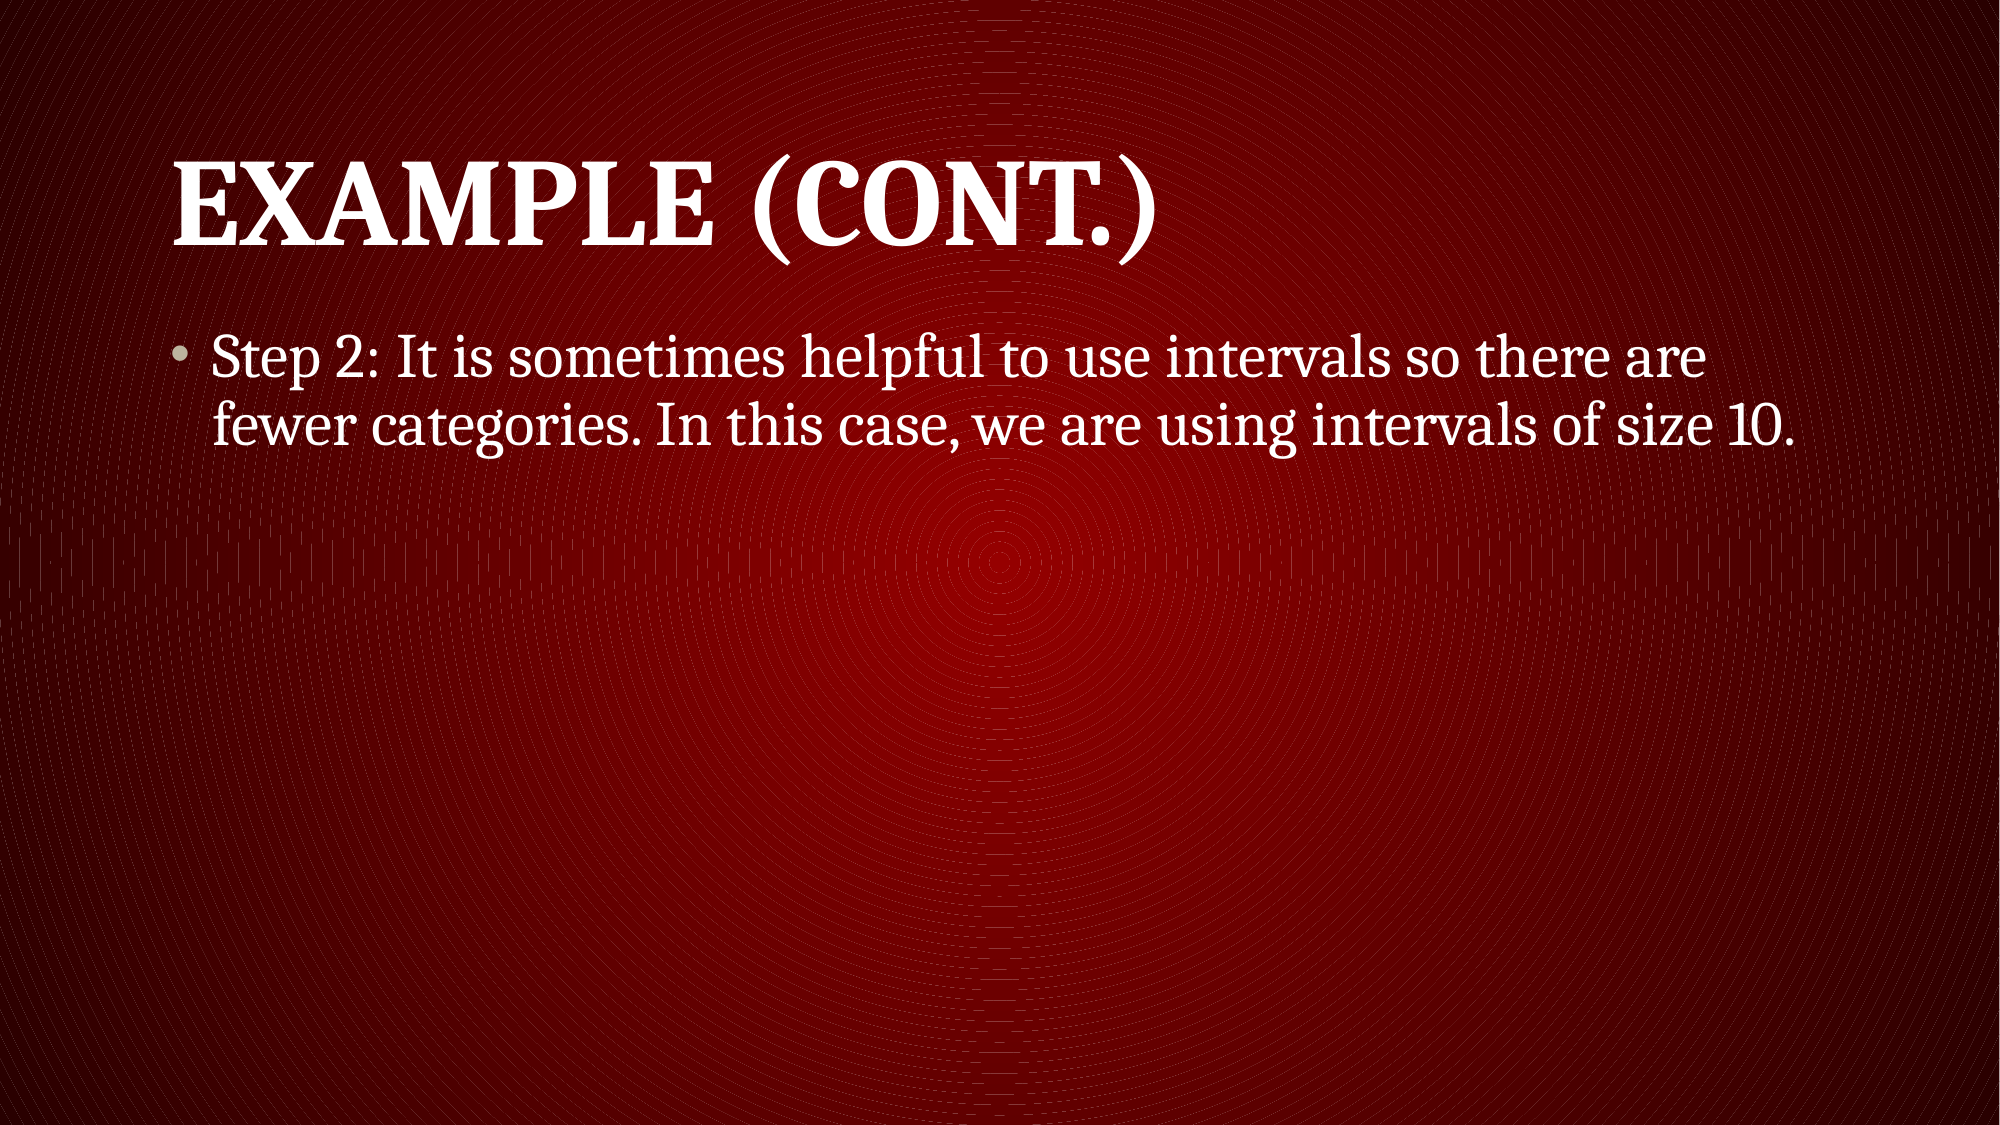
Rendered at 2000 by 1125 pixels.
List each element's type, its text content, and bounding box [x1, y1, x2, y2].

title Example (cont.) [149, 79, 1850, 280]
list Step 2: It is sometimes helpful to use intervals so there are fewer categories. In this case, we are using intervals of size 10. [149, 312, 1850, 538]
